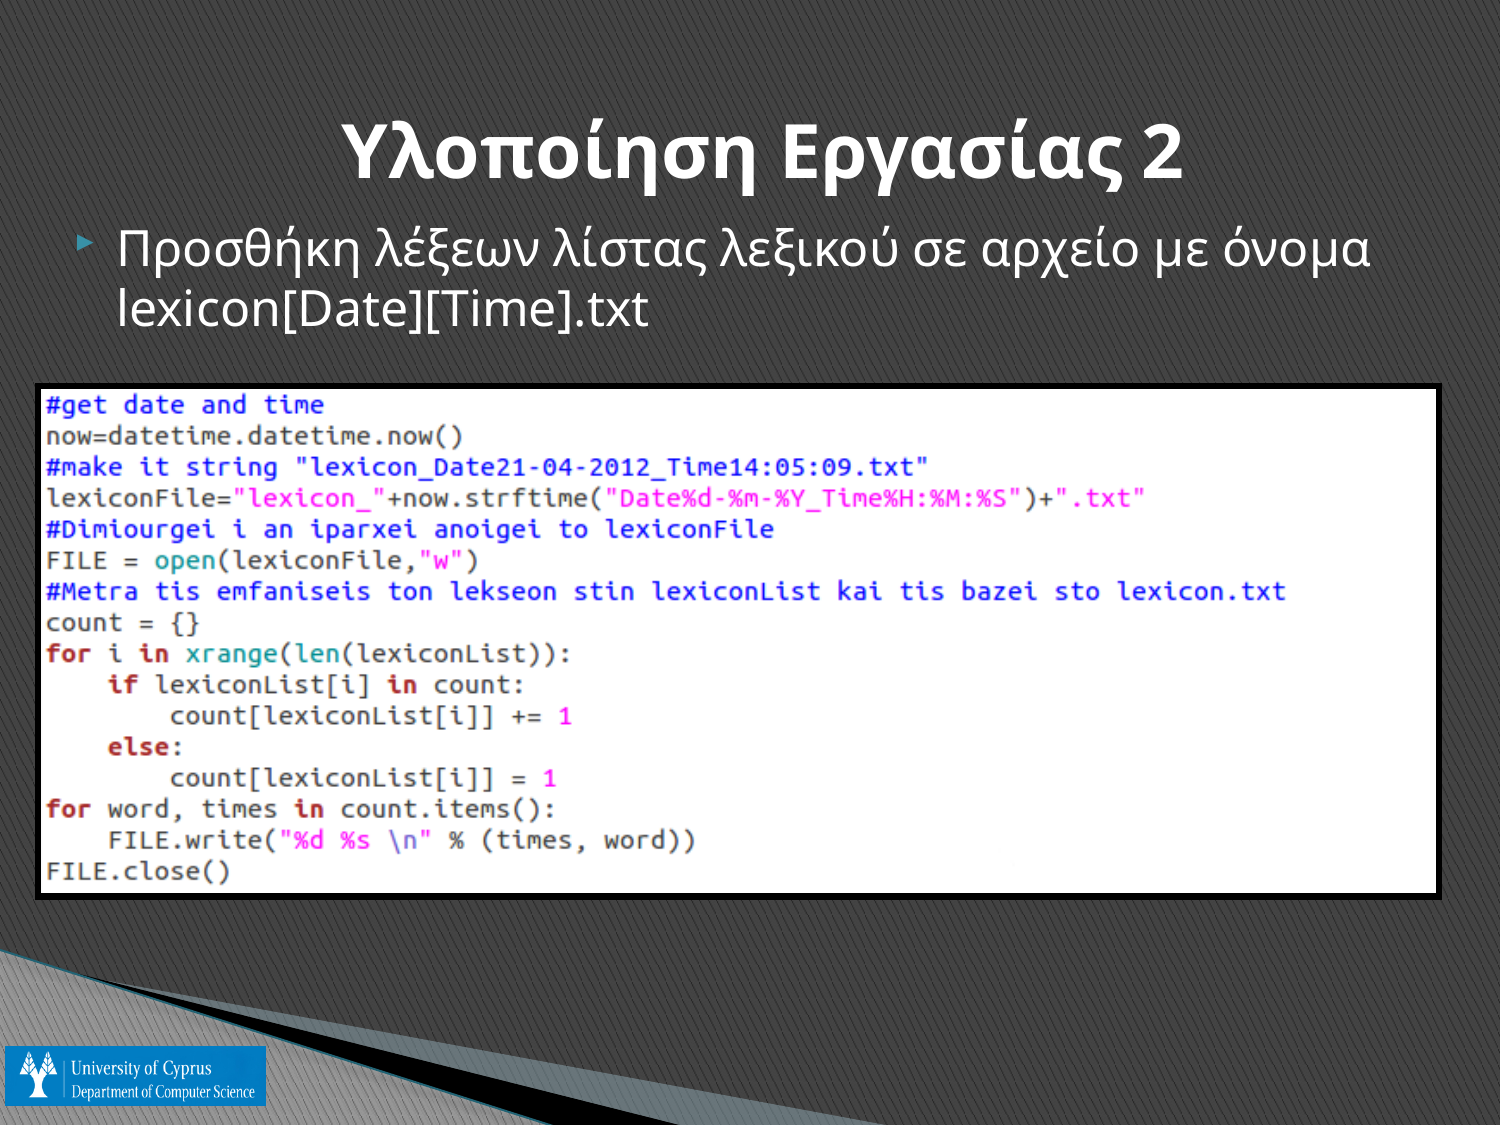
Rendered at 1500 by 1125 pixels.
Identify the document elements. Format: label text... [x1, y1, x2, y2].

picture [5, 1046, 266, 1107]
text_box Προσθήκη λέξεων λίστας λεξικού σε αρχείο με όνομα lexicon[Date][Time].txt [41, 209, 1447, 303]
title Υλοποίηση Εργασίας 2 [88, 54, 1439, 209]
picture [40, 388, 1437, 894]
